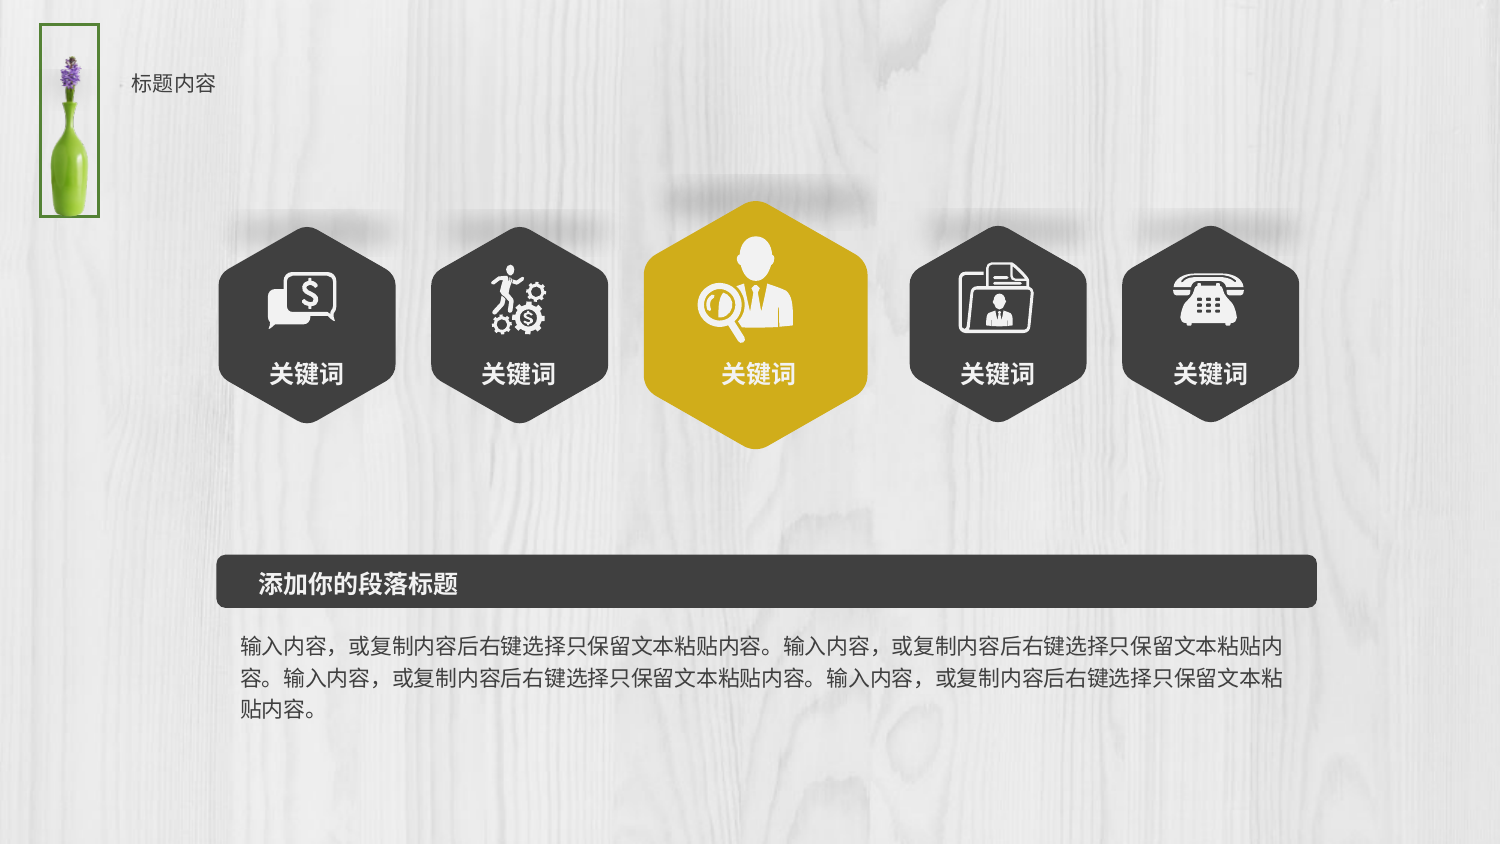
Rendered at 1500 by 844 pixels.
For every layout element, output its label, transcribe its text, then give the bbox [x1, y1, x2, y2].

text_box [430, 226, 609, 424]
text_box [491, 553, 1319, 609]
text_box 添加你的段落标题 [225, 547, 491, 620]
picture [0, 0, 1500, 844]
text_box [218, 226, 396, 424]
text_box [909, 225, 1087, 423]
text_box 标题内容 [116, 63, 317, 104]
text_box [1122, 225, 1300, 423]
text_box 输入内容，或复制内容后右键选择只保留文本粘贴内容。输入内容，或复制内容后右键选择只保留文本粘贴内容。输入内容，或复制内容后右键选择只保留文本粘贴内容。输入内容，或复制内容后右键选择只保留文本粘贴内容。 [225, 620, 1317, 761]
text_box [643, 201, 868, 450]
text_box [215, 553, 225, 609]
